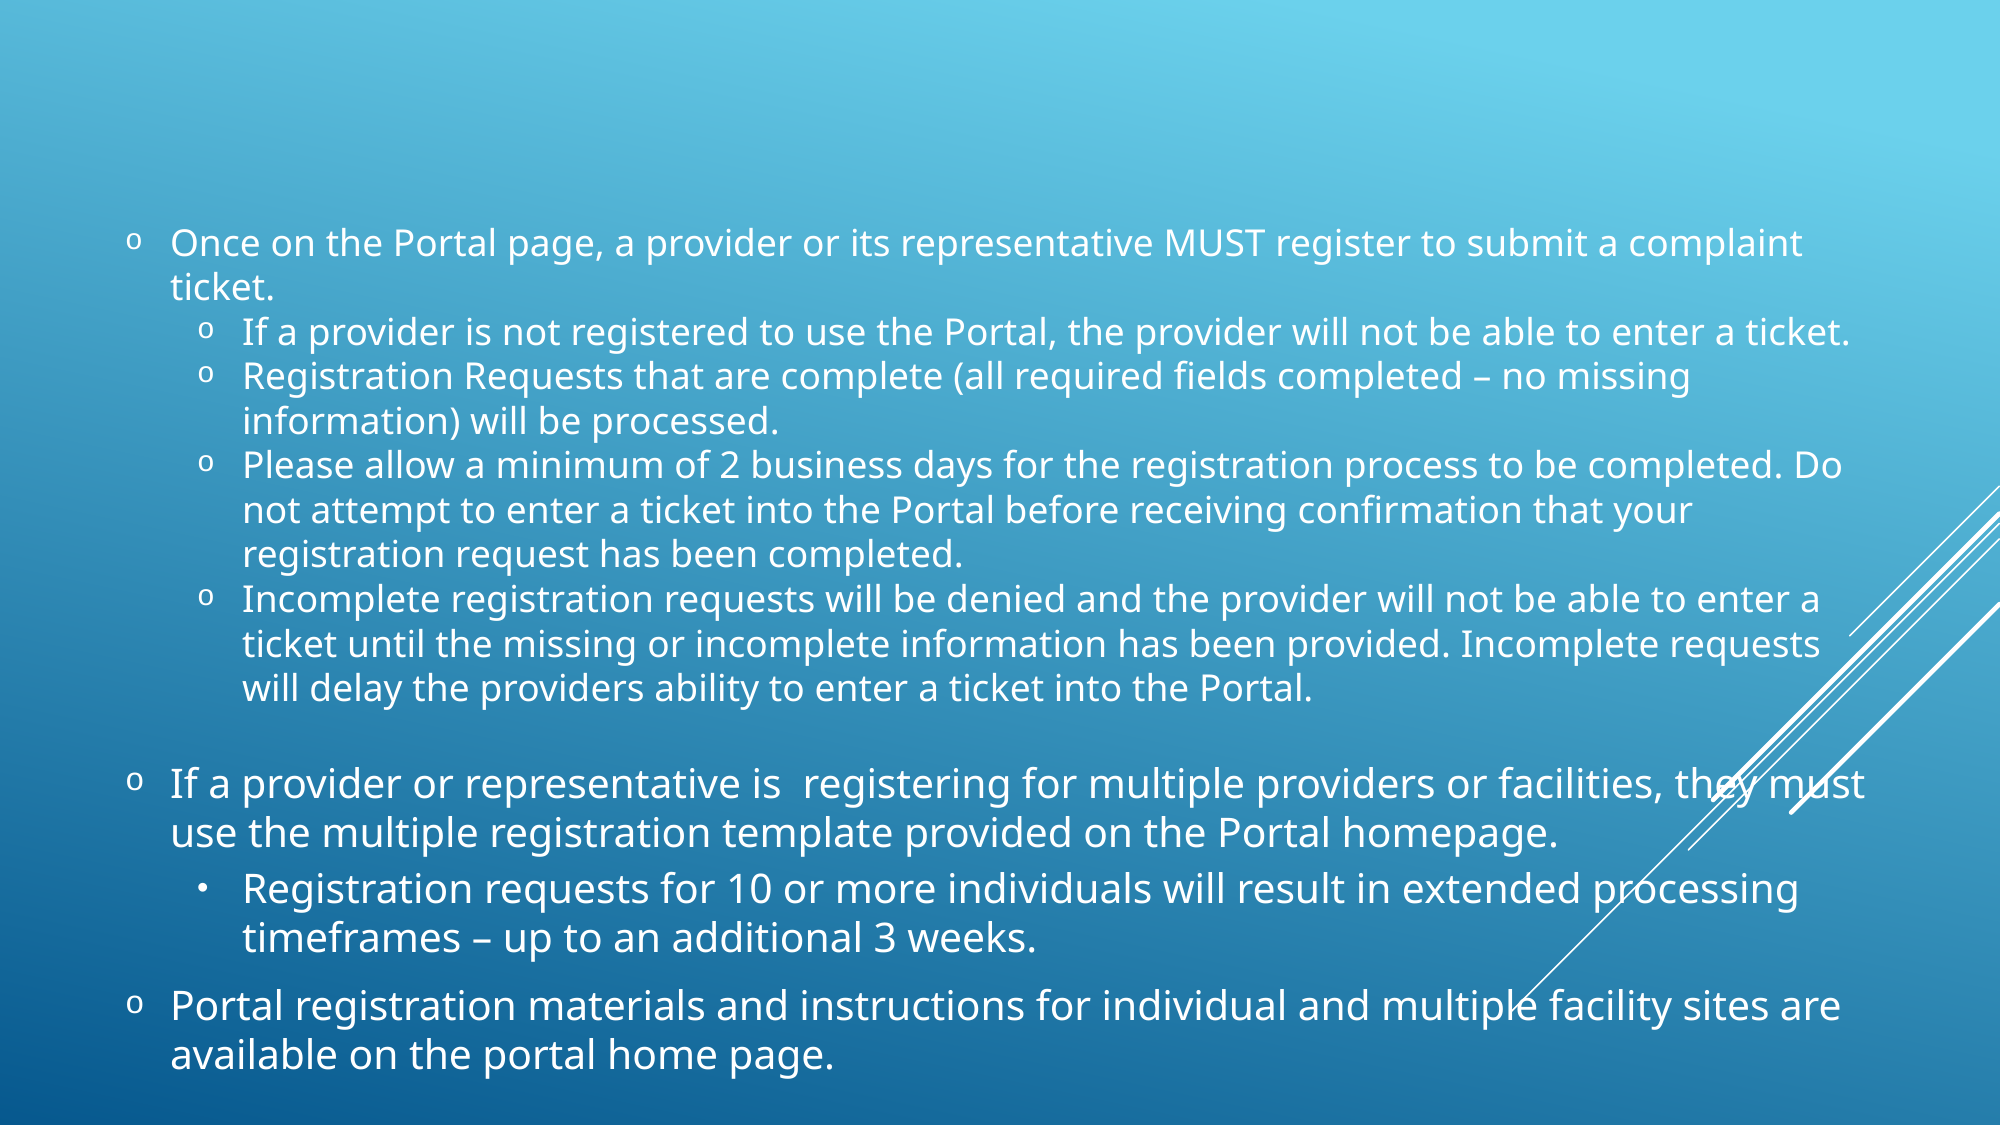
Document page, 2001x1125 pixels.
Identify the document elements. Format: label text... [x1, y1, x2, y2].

list Once on the Portal page, a provider or its representative MUST register to submit a complaint ticket. If a provider is not registered to use the Portal, the provider will not be able to enter a ticket. Registration Requests that are complete (all required fields completed – no missing information) will be processed. Please allow a minimum of 2 business days for the registration process to be completed. Do not attempt to enter a ticket into the Portal before receiving confirmation that your registration request has been completed. Incomplete registration requests will be denied and the provider will not be able to enter a ticket until the missing or incomplete information has been provided. Incomplete requests will delay the providers ability to enter a ticket into the Portal. If a provider or representative is registering for multiple providers or facilities, they must use the multiple registration template provided on the Portal homepage. Registration requests for 10 or more individuals will result in extended processing timeframes – up to an additional 3 weeks. Portal registration materials and instructions for individual and multiple facility sites are available on the portal home page. [109, 48, 1890, 1096]
